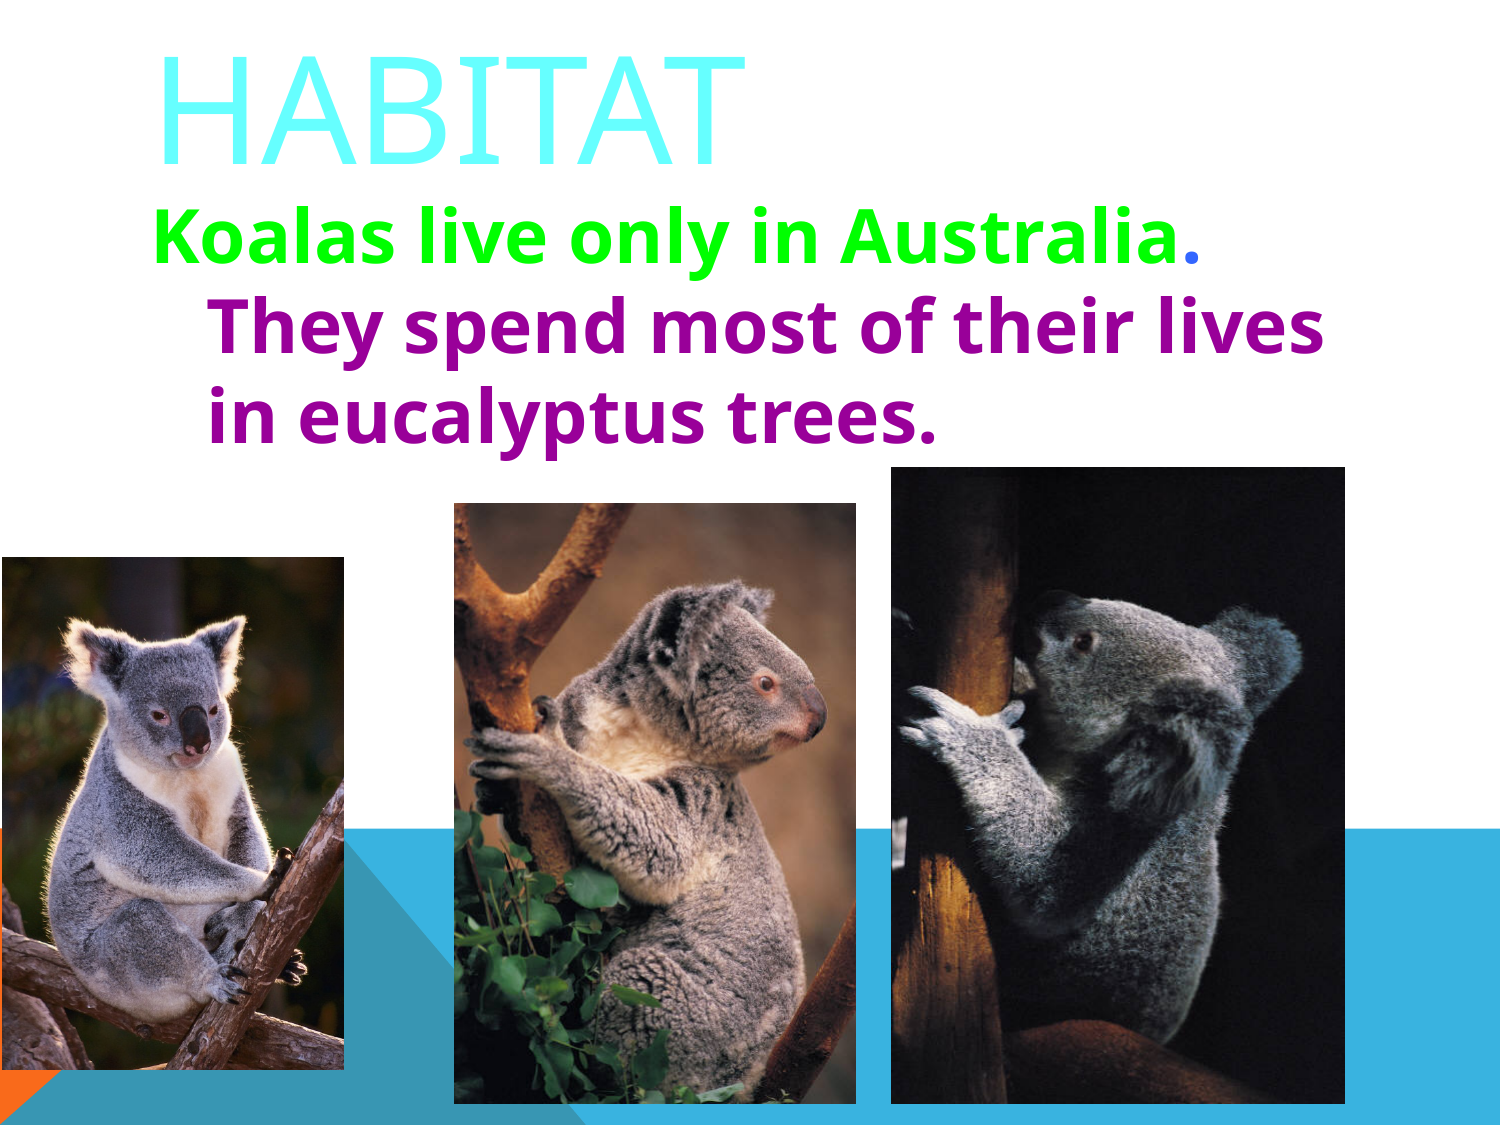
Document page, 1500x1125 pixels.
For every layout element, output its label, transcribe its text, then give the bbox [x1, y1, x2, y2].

title Habitat [135, 60, 1369, 150]
list Koalas live only in Australia. They spend most of their lives in eucalyptus trees. [135, 180, 1369, 768]
picture [891, 467, 1345, 1104]
picture [2, 556, 345, 1070]
picture [454, 503, 856, 1104]
